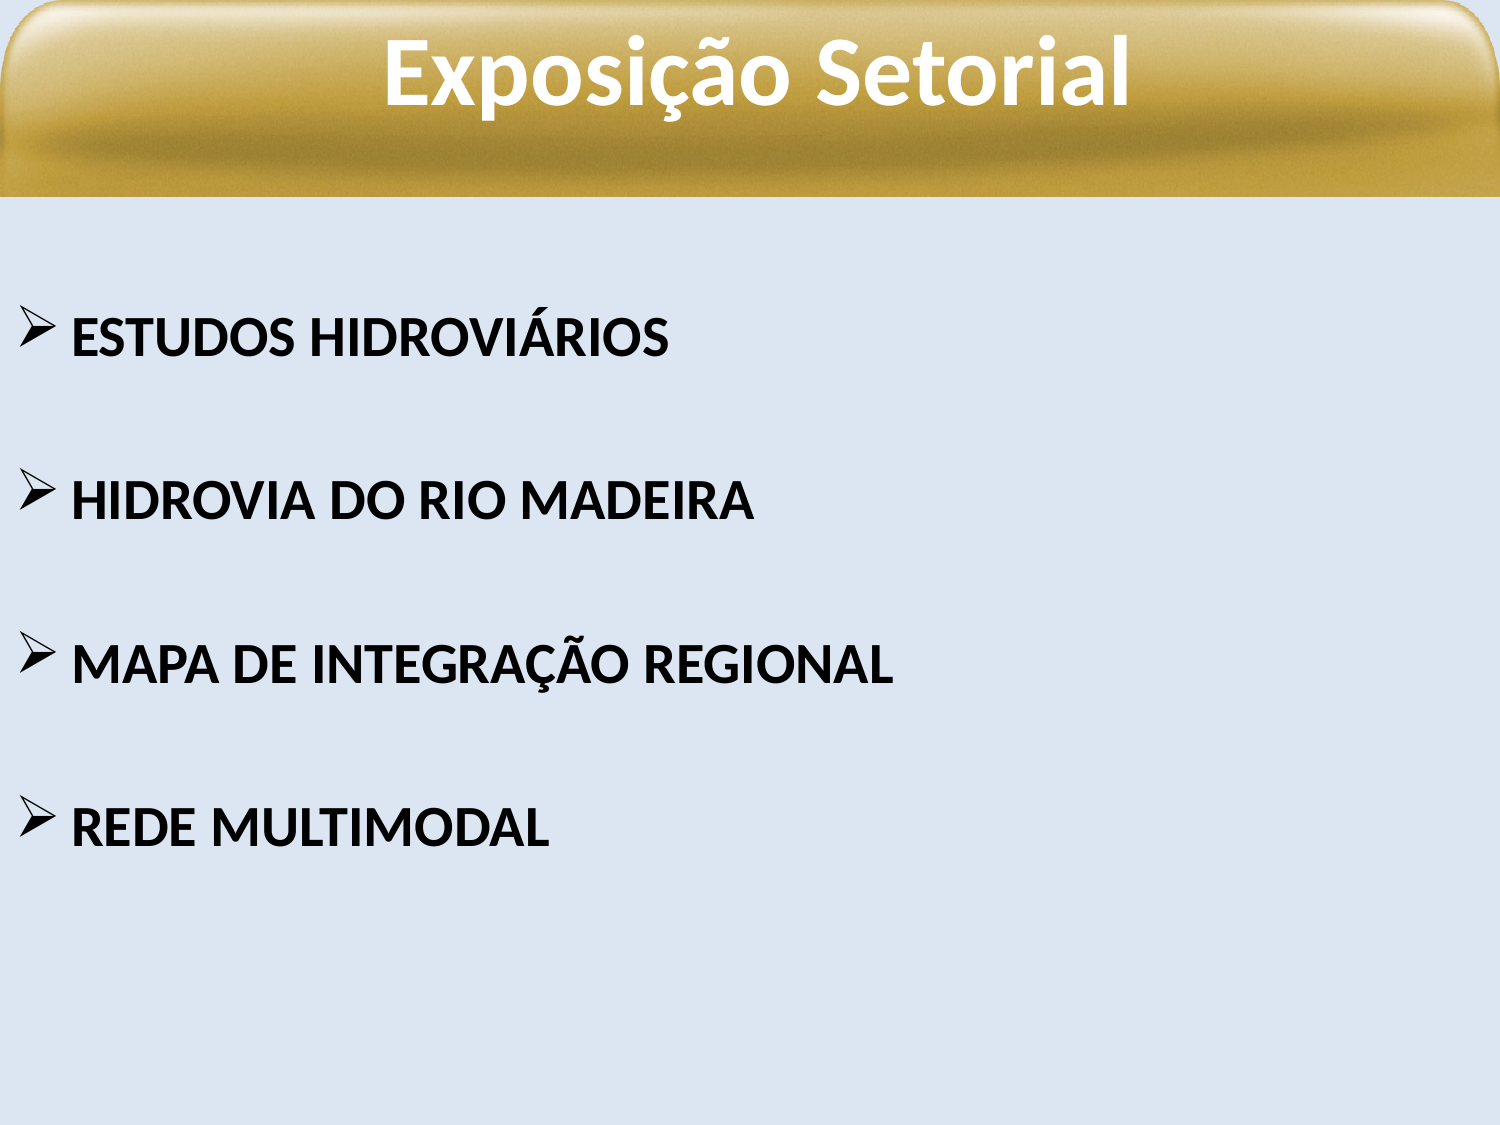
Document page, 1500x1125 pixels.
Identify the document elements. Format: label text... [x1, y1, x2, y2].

picture [0, 0, 1500, 197]
text_box ESTUDOS HIDROVIÁRIOS HIDROVIA DO RIO MADEIRA MAPA DE INTEGRAÇÃO REGIONAL REDE MULTIMODAL [0, 290, 1483, 877]
